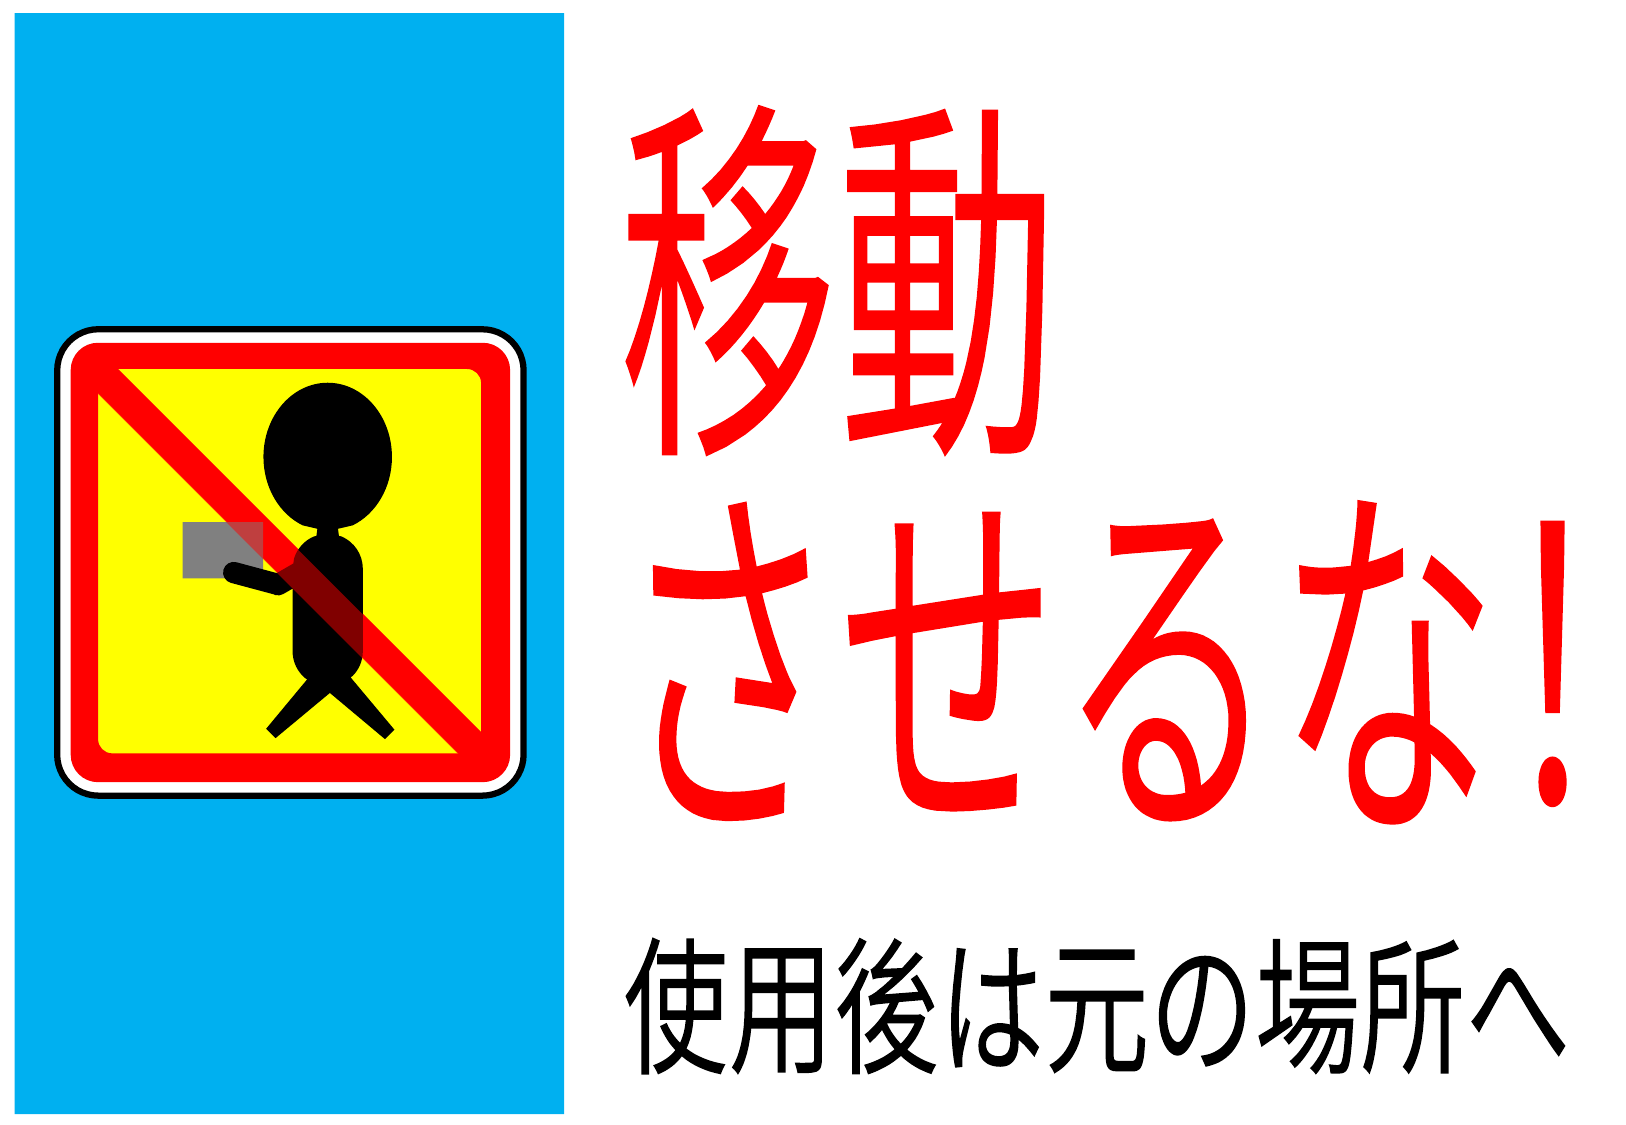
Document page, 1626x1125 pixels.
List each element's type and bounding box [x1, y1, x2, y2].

text_box [12, 11, 566, 1116]
text_box [56, 329, 524, 796]
